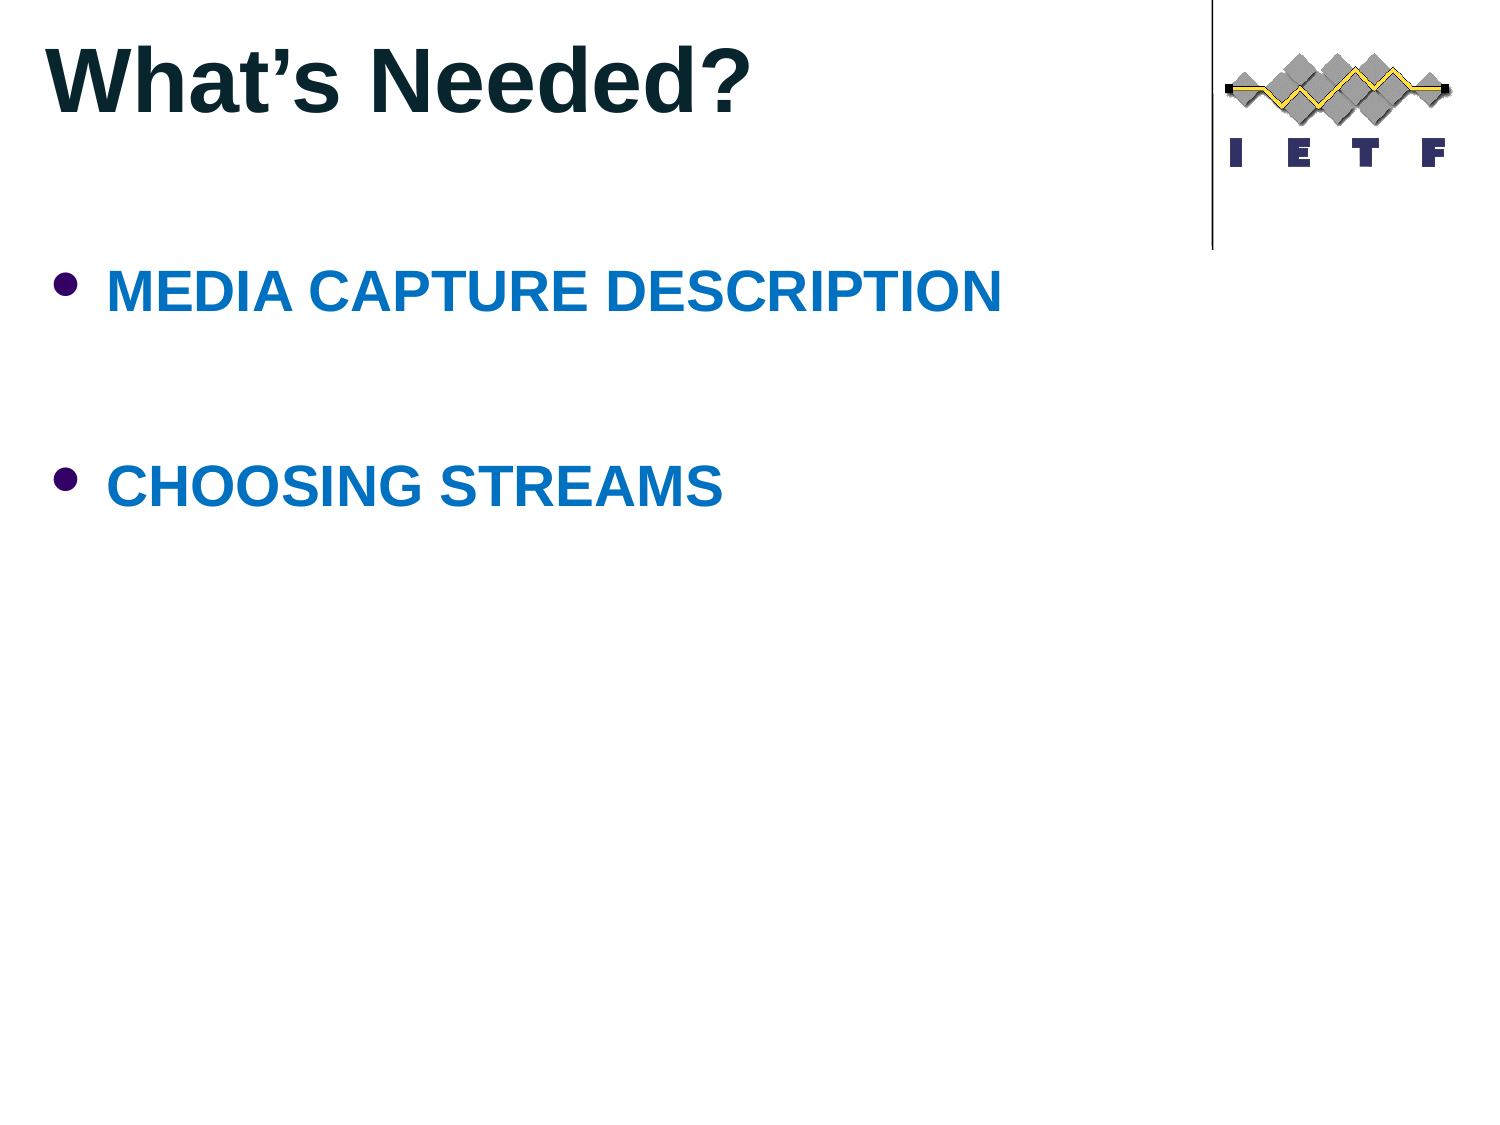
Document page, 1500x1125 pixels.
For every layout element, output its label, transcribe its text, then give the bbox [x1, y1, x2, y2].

list MEDIA CAPTURE DESCRIPTION CHOOSING STREAMS [35, 251, 1465, 1080]
title What’s Needed? [30, 0, 1420, 138]
picture [1212, 37, 1463, 181]
